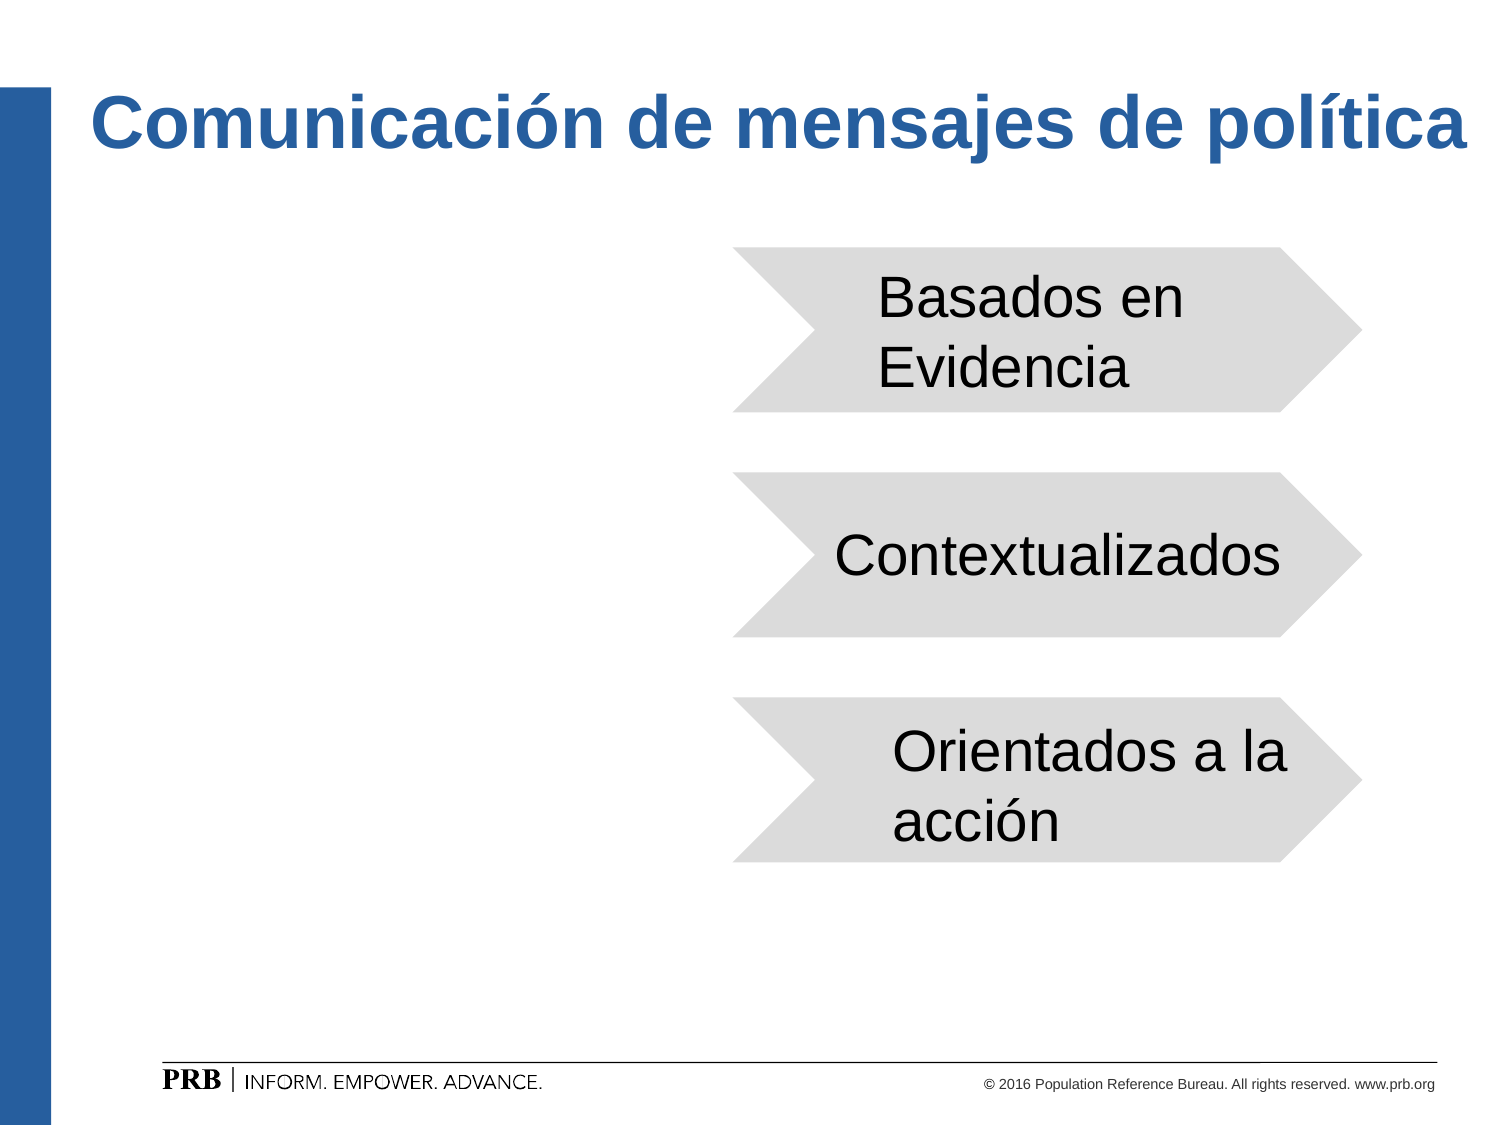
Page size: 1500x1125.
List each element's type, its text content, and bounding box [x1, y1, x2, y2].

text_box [732, 697, 1403, 863]
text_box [732, 247, 1450, 413]
title Comunicación de mensajes de política [75, 66, 1500, 229]
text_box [732, 472, 1363, 638]
